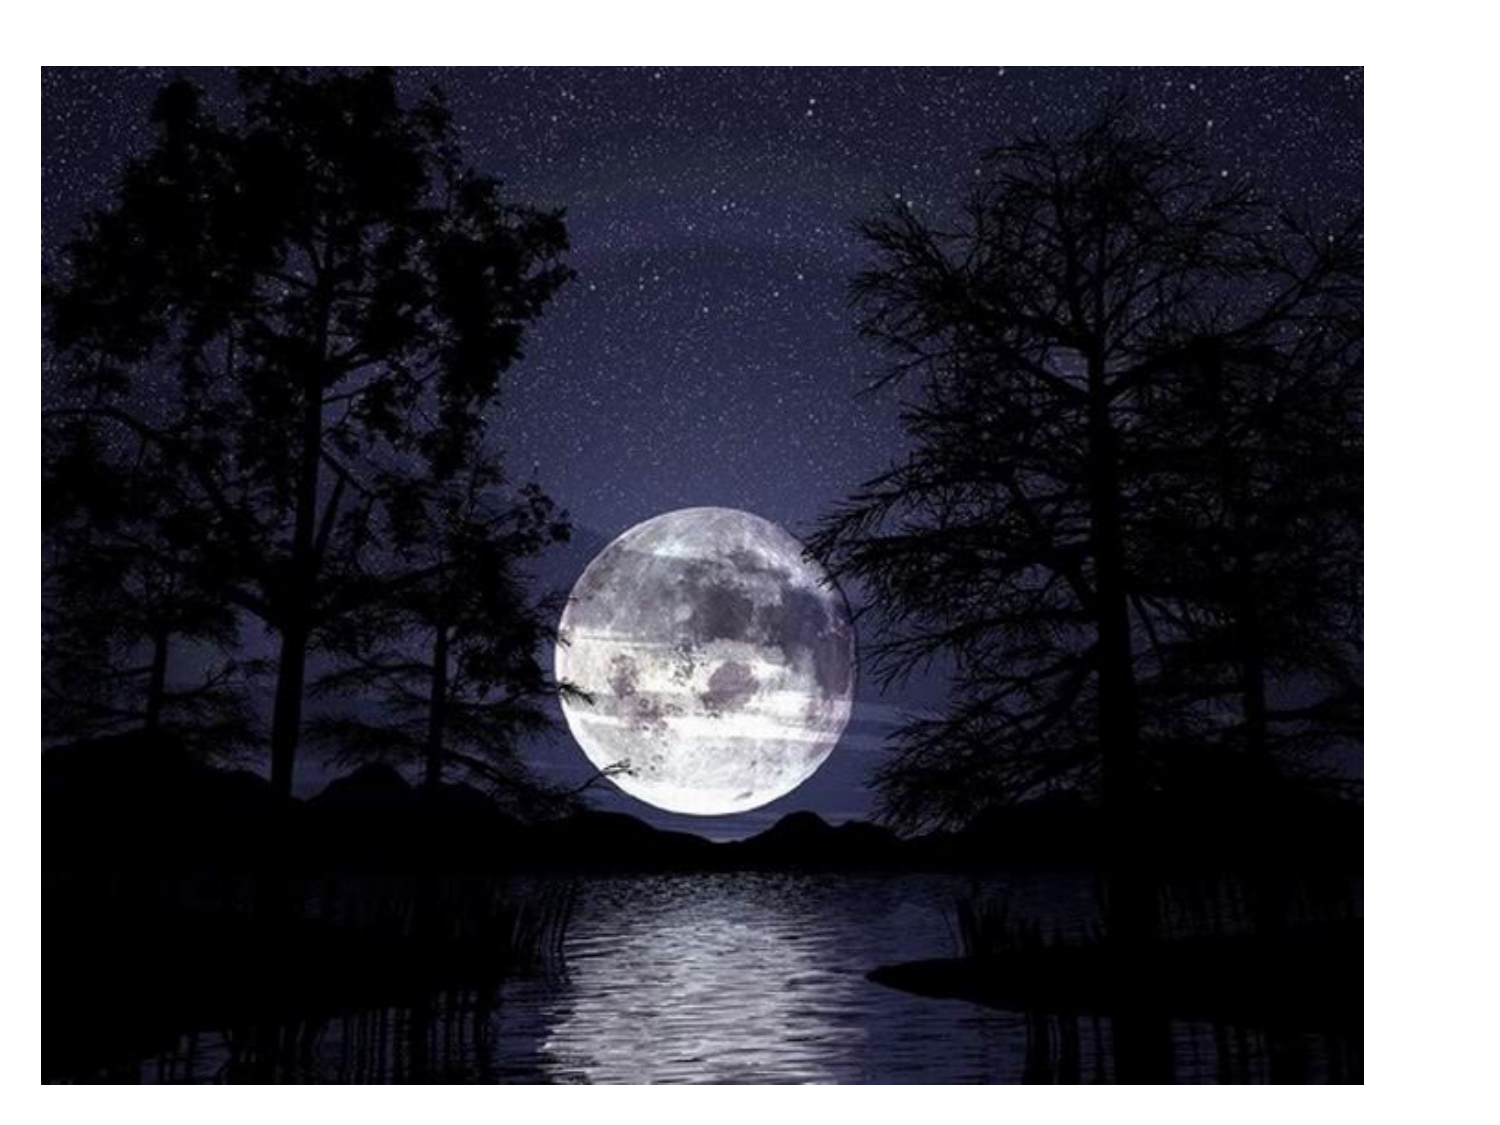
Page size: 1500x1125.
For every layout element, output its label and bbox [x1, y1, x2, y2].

picture [41, 66, 1365, 1085]
